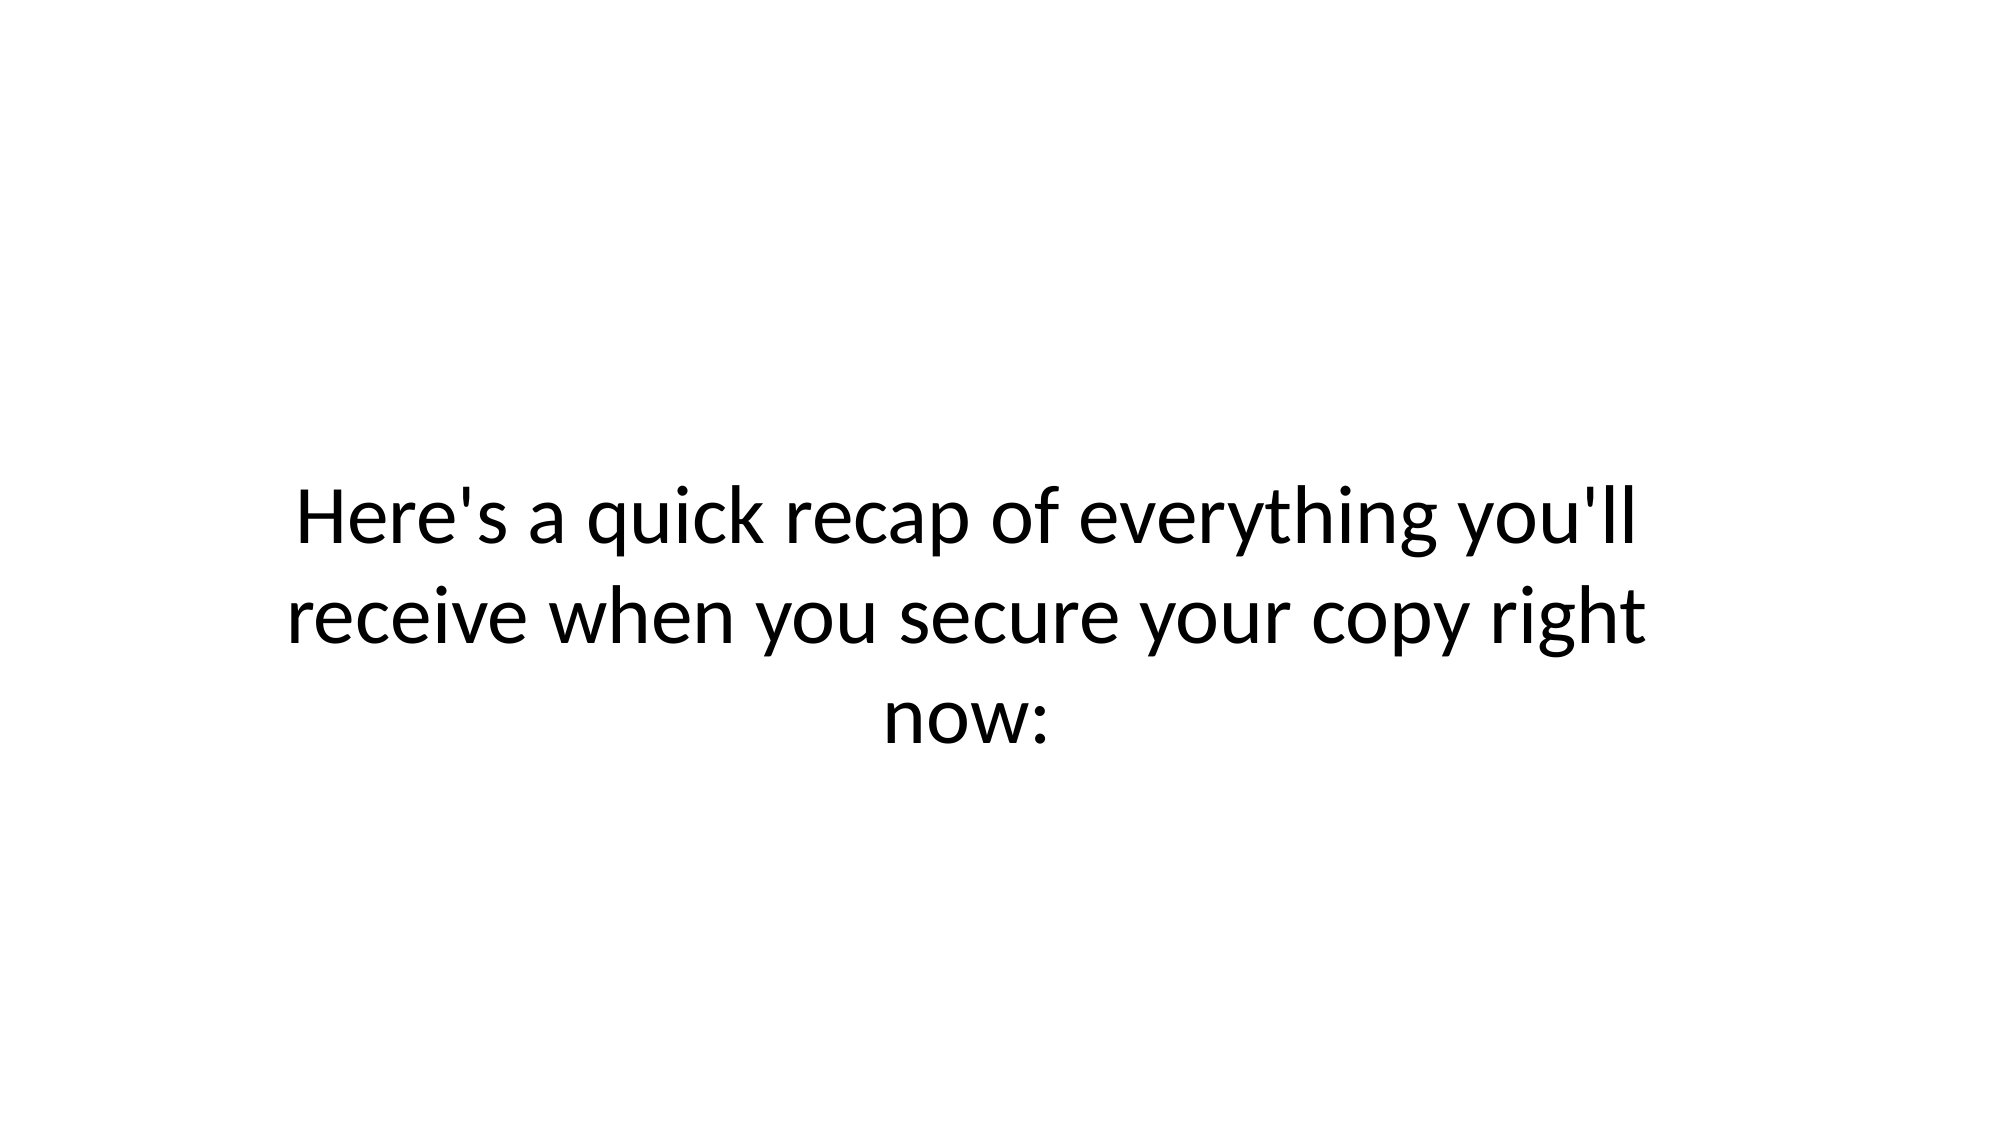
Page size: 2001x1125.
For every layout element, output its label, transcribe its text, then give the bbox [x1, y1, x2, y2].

text_box Here's a quick recap of everything you'll receive when you secure your copy right now: [261, 352, 1674, 768]
